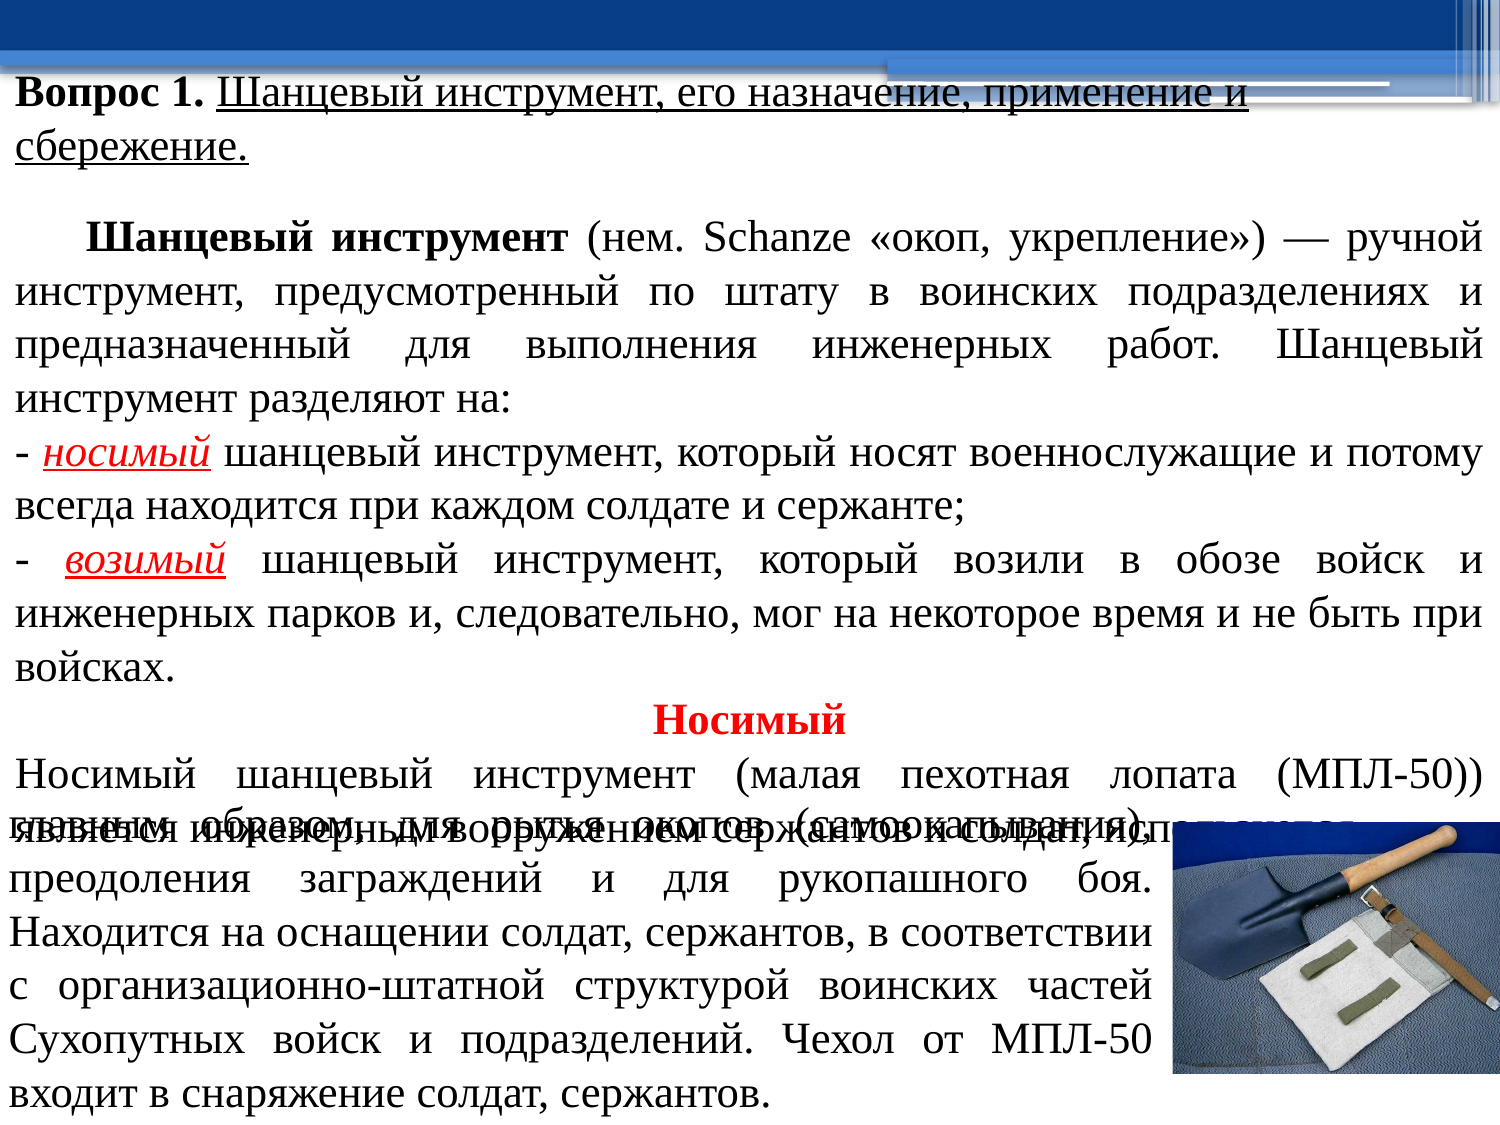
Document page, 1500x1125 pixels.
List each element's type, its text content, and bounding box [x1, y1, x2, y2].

text_box главным образом, для рытья окопов (самоокапывания), преодоления заграждений и для рукопашного боя. Находится на оснащении солдат, сержантов, в соответствии с организационно-штатной структурой воинских частей Сухопутных войск и подразделений. Чехол от МПЛ-50 входит в снаряжение солдат, сержантов. [0, 786, 1169, 1124]
picture [1172, 822, 1500, 1075]
text_box Вопрос 1. Шанцевый инструмент, его назначение, применение и сбережение. Шанцевый инструмент (нем. Schanze «окоп, укрепление») — ручной инструмент, предусмотренный по штату в воинских подразделениях и предназначенный для выполнения инженерных работ. Шанцевый инструмент разделяют на: - носимый шанцевый инструмент, который носят военнослужащие и потому всегда находится при каждом солдате и сержанте; - возимый шанцевый инструмент, который возили в обозе войск и инженерных парков и, следовательно, мог на некоторое время и не быть при войсках. Носимый Носимый шанцевый инструмент (малая пехотная лопата (МПЛ-50)) является инженерным вооружением сержантов и солдат, используется, [0, 54, 1500, 822]
